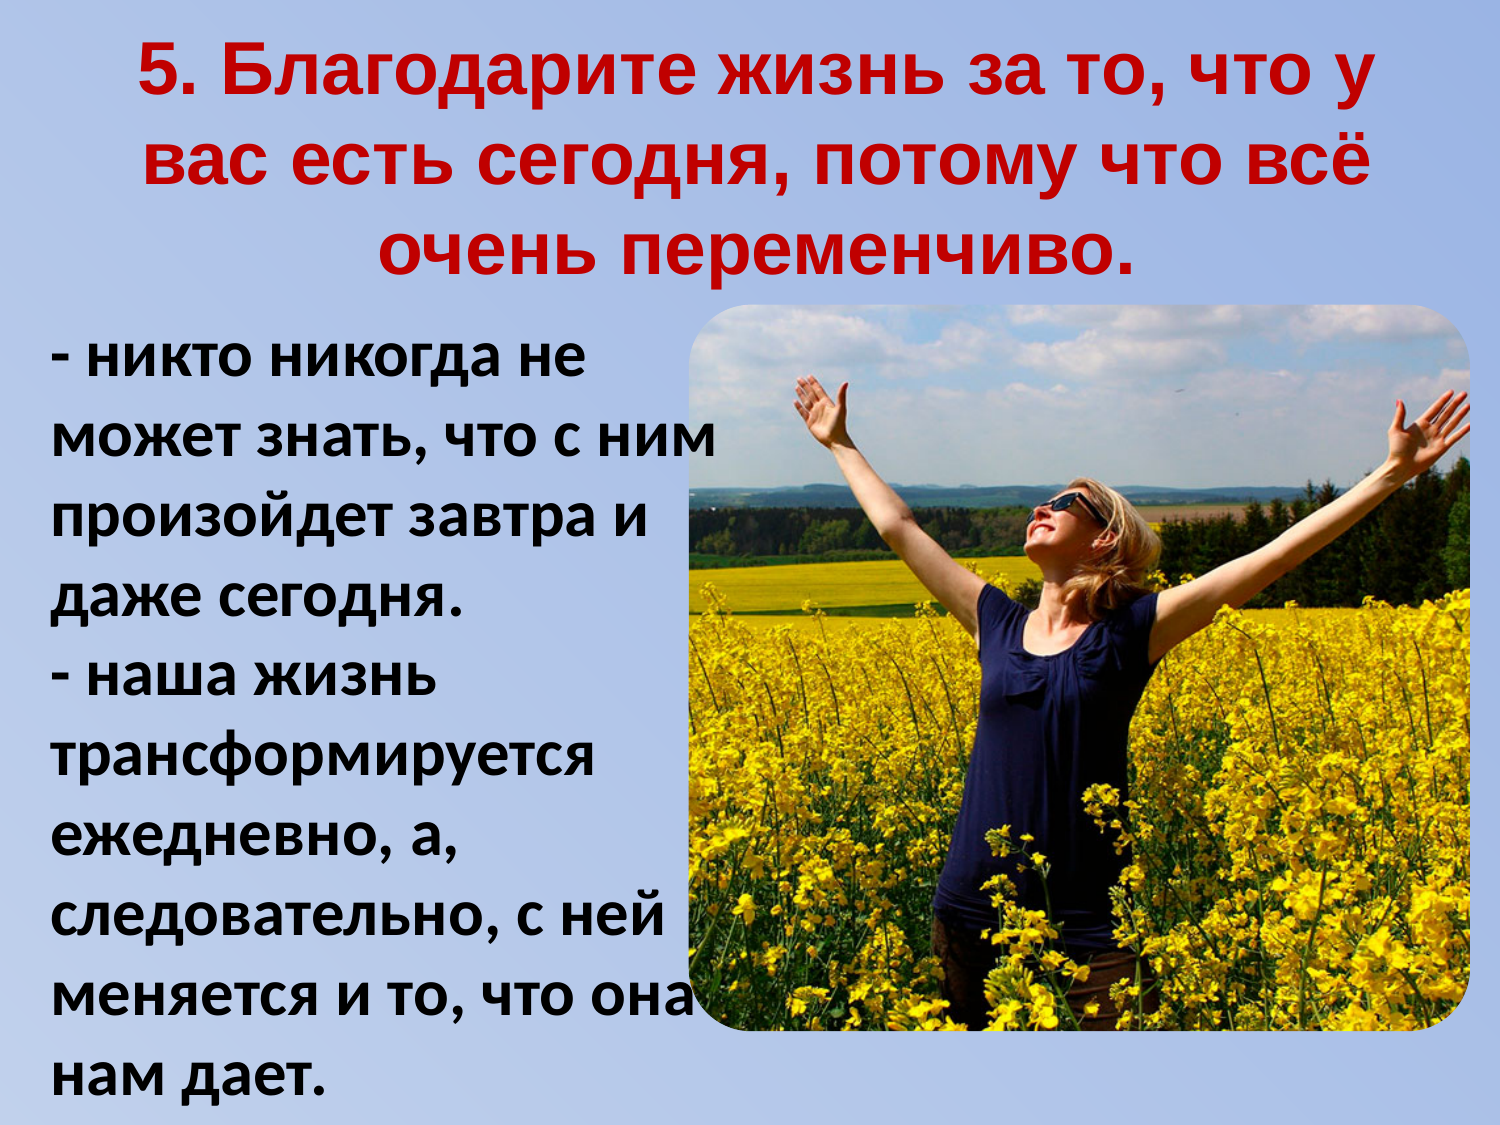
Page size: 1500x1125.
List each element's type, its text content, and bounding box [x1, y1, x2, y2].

picture [688, 304, 1471, 1032]
text_box - никто никогда не может знать, что с ним произойдет завтра и даже сегодня. - наша жизнь трансформируется ежедневно, а, следовательно, с ней меняется и то, что она нам дает. [35, 302, 750, 1117]
title 5. Благодарите жизнь за то, что у вас есть сегодня, потому что всё очень переменчиво. [82, 105, 1432, 293]
